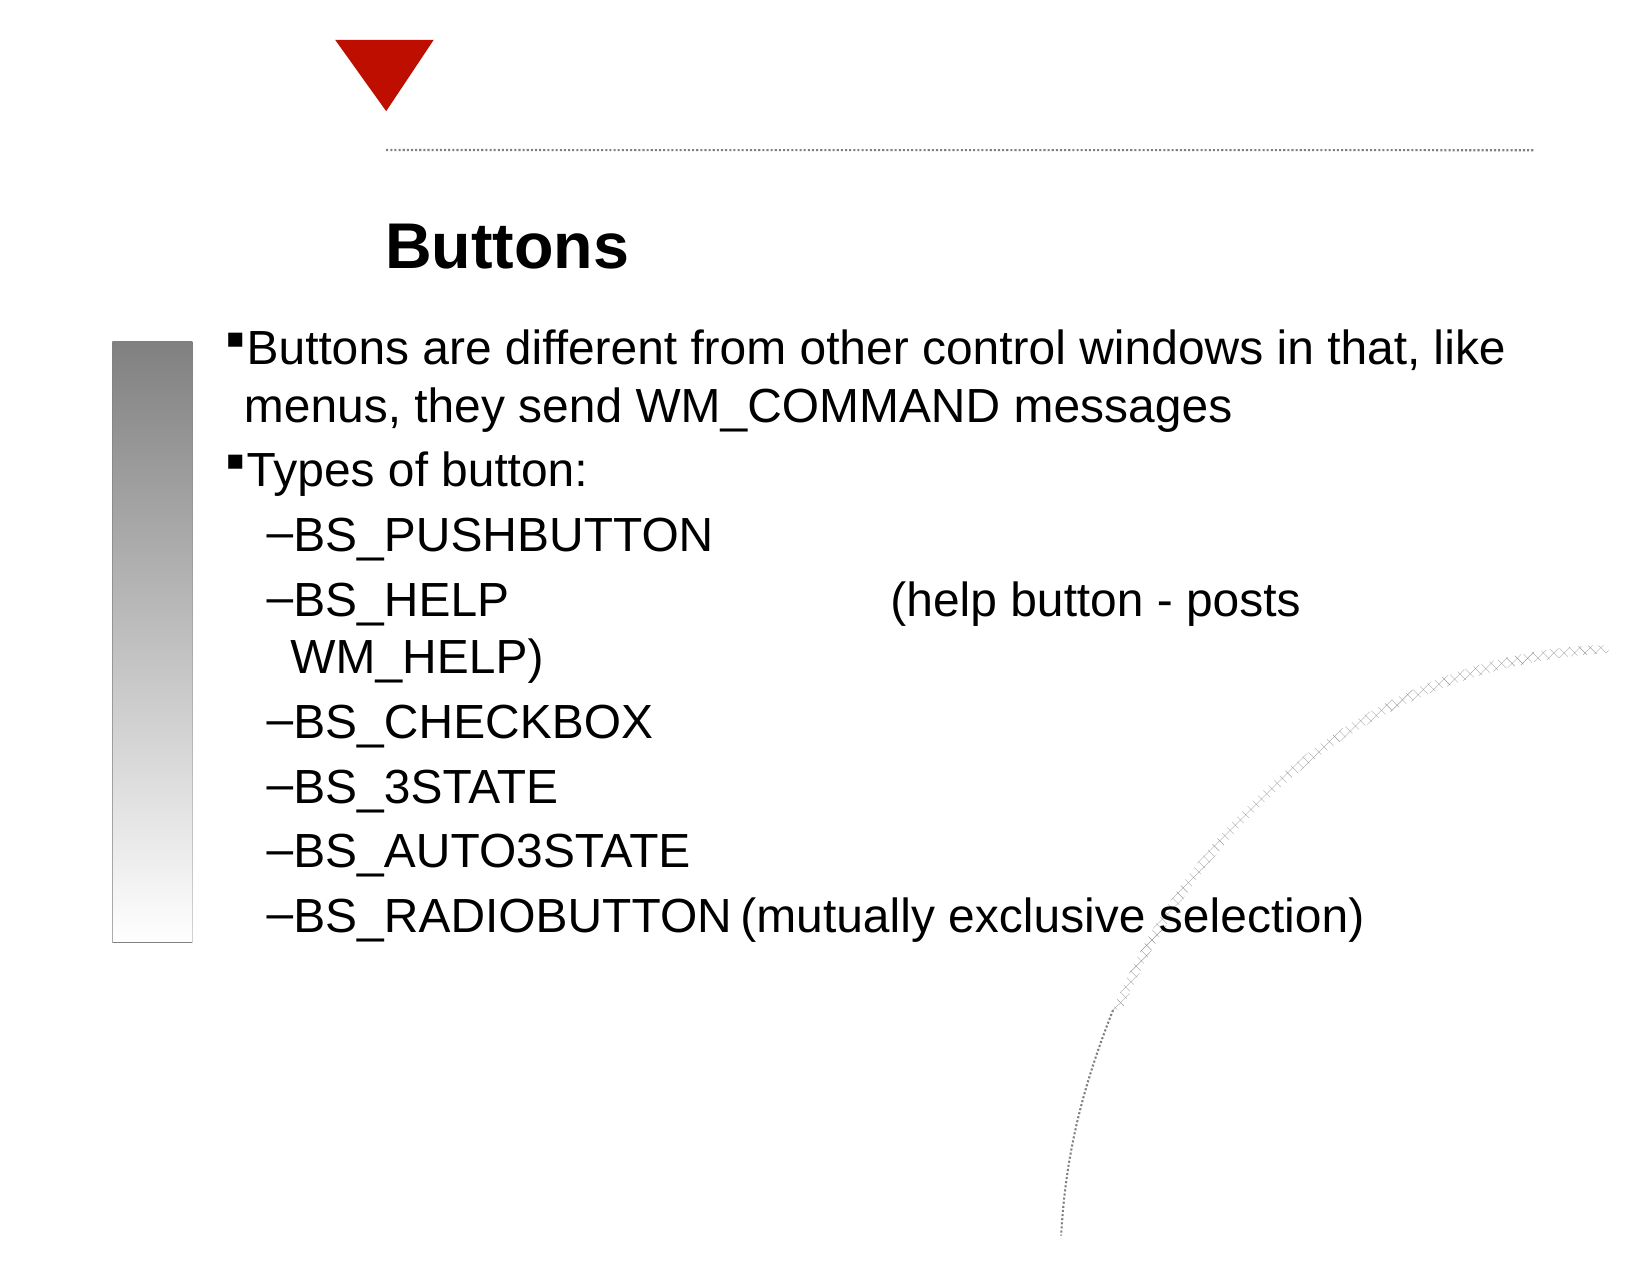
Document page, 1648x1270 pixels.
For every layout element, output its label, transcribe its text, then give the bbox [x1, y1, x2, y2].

text_box Buttons [385, 204, 1538, 282]
text_box Buttons are different from other control windows in that, like menus, they send WM_COMMAND messages Types of button: BS_PUSHBUTTON BS_HELP (help button - posts WM_HELP) BS_CHECKBOX BS_3STATE BS_AUTO3STATE BS_RADIOBUTTON (mutually exclusive selection) [224, 316, 1532, 942]
